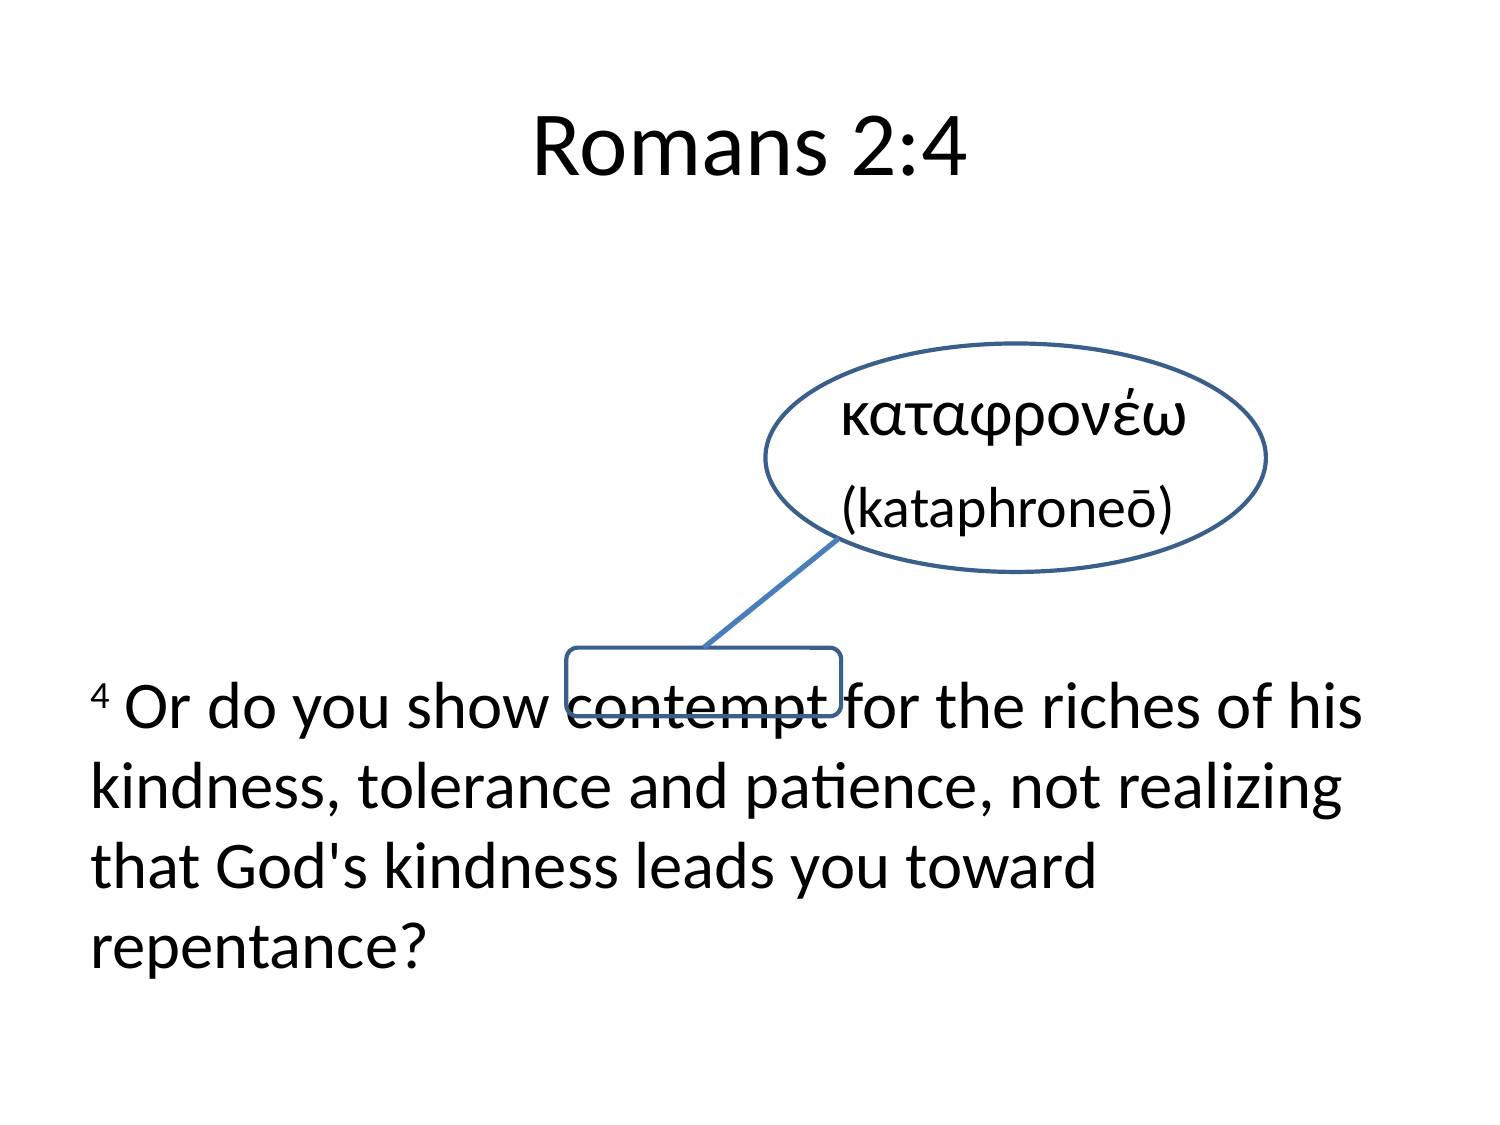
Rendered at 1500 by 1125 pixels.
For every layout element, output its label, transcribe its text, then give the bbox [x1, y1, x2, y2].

text_box [763, 341, 1269, 575]
title Romans 2:4 [75, 45, 1425, 233]
list καταφρονέω (kataphroneō) 4 Or do you show contempt for the riches of his kindness, tolerance and patience, not realizing that God's kindness leads you toward repentance? [75, 262, 1425, 1005]
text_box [703, 538, 839, 648]
text_box [564, 645, 844, 719]
